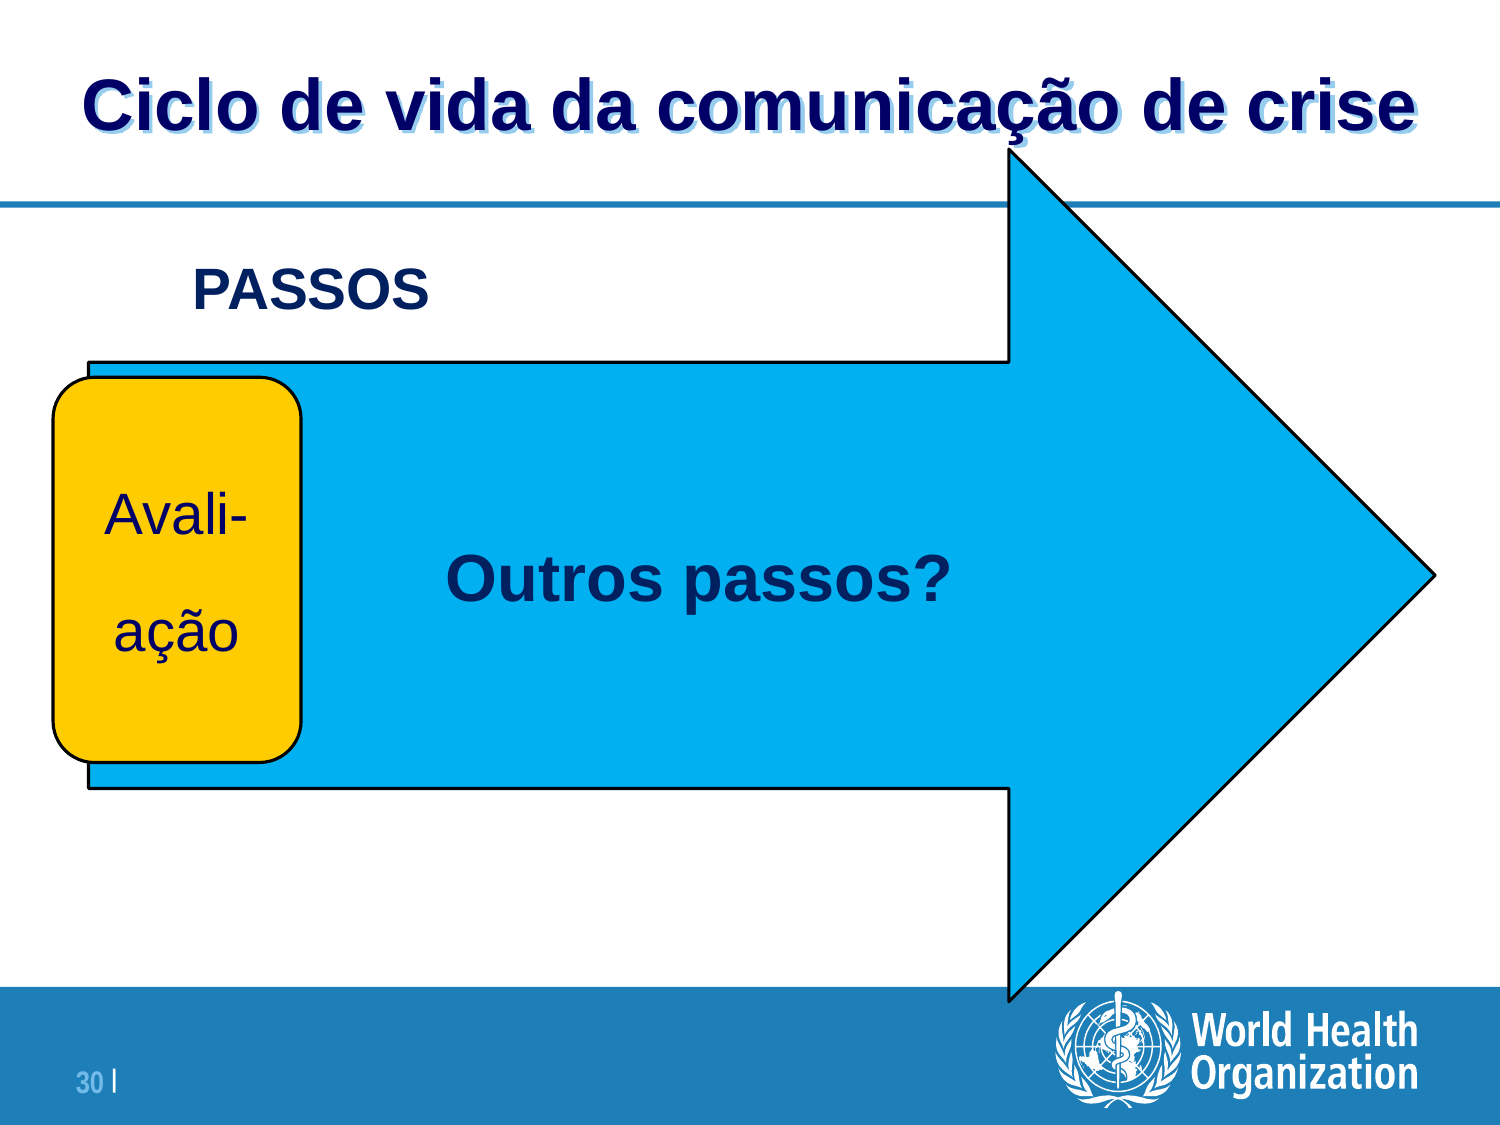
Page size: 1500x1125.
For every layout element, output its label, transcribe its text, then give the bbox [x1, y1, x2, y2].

text_box Avali- ação [53, 377, 302, 763]
text_box PASSOS [177, 243, 446, 329]
title Ciclo de vida da comunicação de crise [0, 0, 1500, 204]
text_box Outros passos? [430, 527, 1376, 668]
text_box [88, 149, 1436, 1002]
